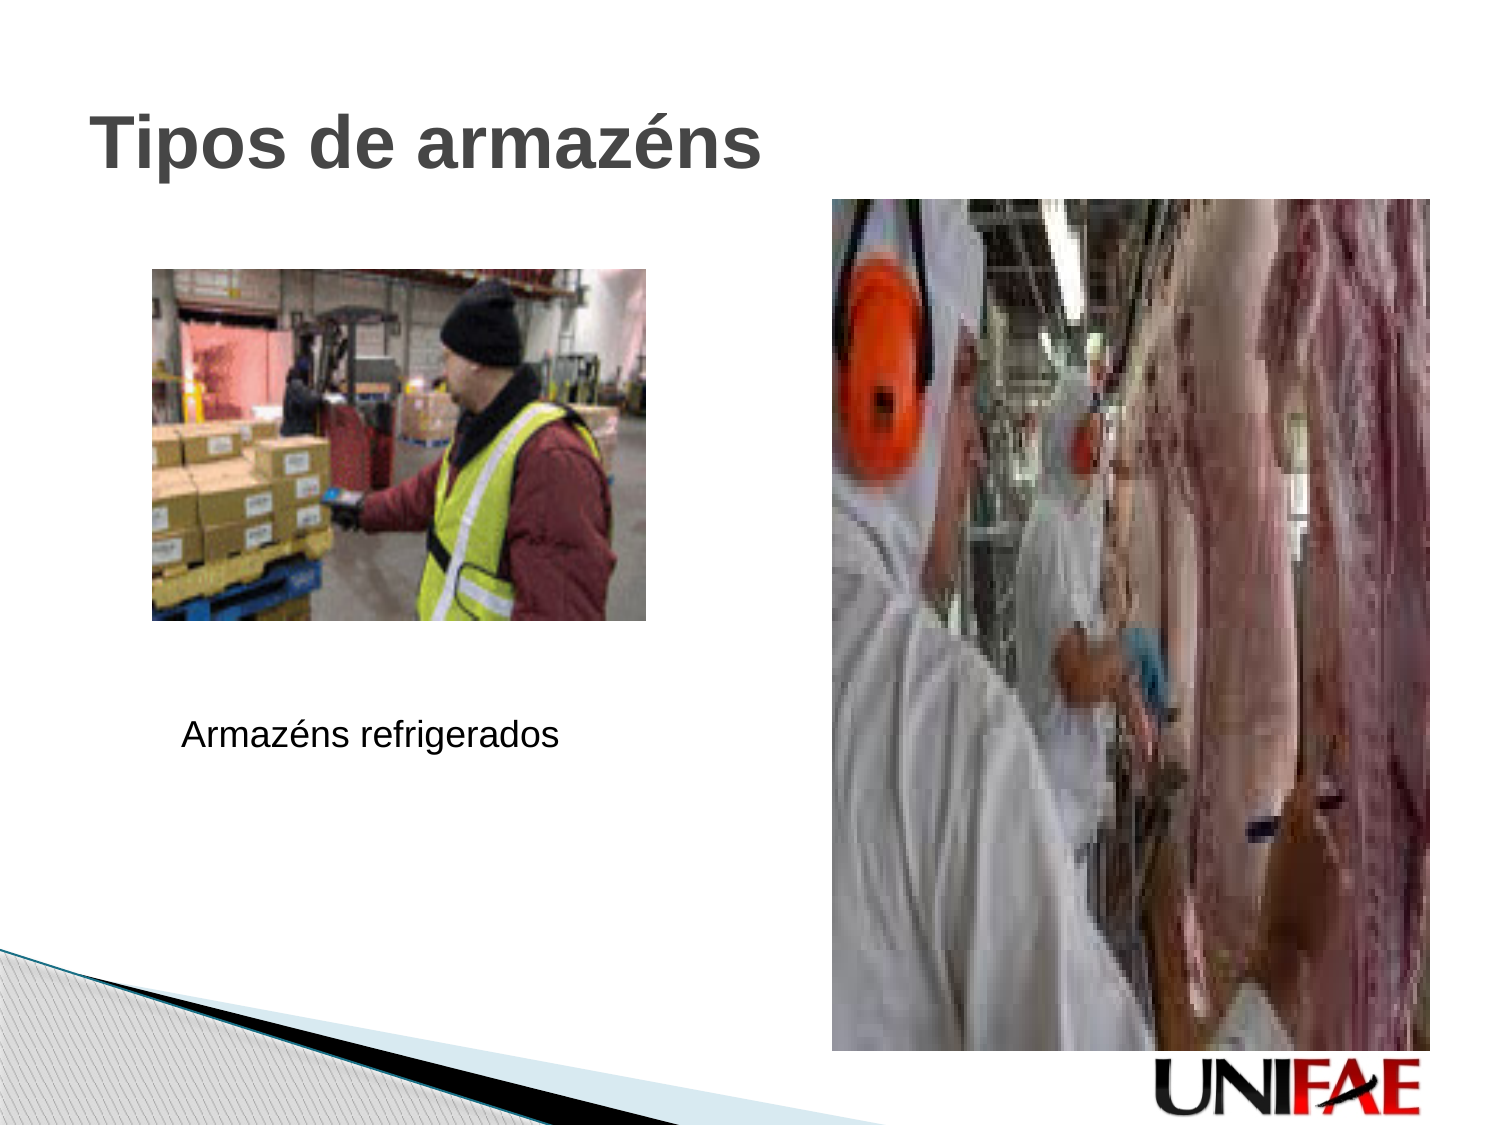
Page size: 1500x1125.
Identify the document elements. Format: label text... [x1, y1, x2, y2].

picture [831, 198, 1430, 1051]
title Tipos de armazéns [75, 45, 1425, 233]
picture [152, 269, 646, 622]
picture [1153, 1056, 1424, 1118]
text_box Armazéns refrigerados [166, 703, 575, 763]
